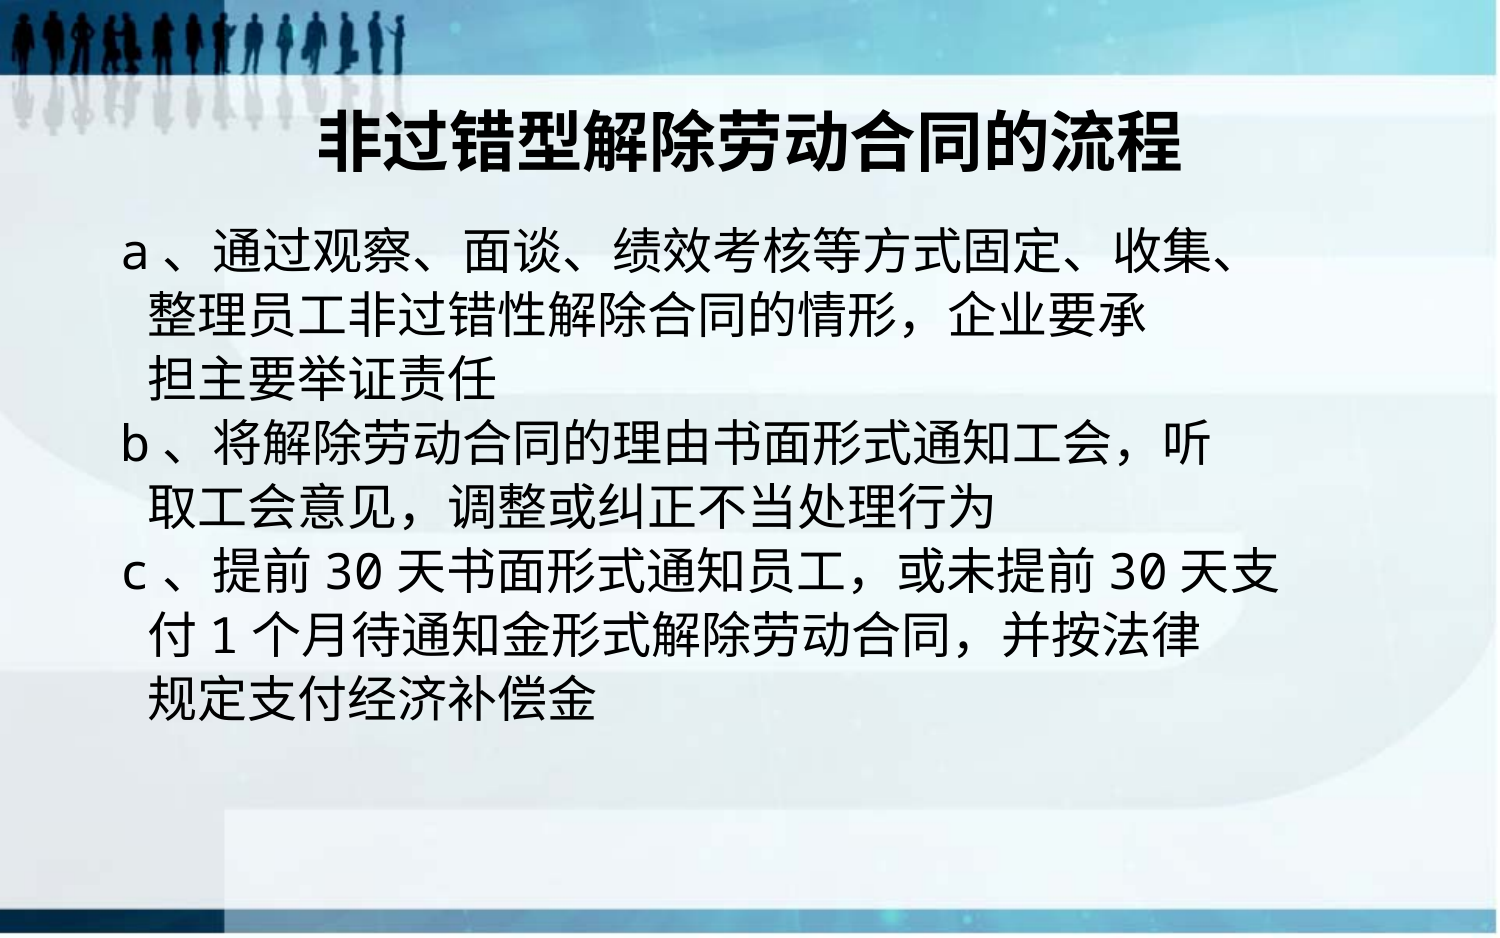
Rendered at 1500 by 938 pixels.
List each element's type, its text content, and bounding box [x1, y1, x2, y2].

title 非过错型解除劳动合同的流程 [74, 70, 1426, 210]
picture [0, 0, 1500, 938]
list a、通过观察、面谈、绩效考核等方式固定、收集、 整理员工非过错性解除合同的情形，企业要承 担主要举证责任 b、将解除劳动合同的理由书面形式通知工会，听 取工会意见，调整或纠正不当处理行为 c、提前30天书面形式通知员工，或未提前30天支 付1个月待通知金形式解除劳动合同，并按法律 规定支付经济补偿金 [74, 218, 1426, 838]
